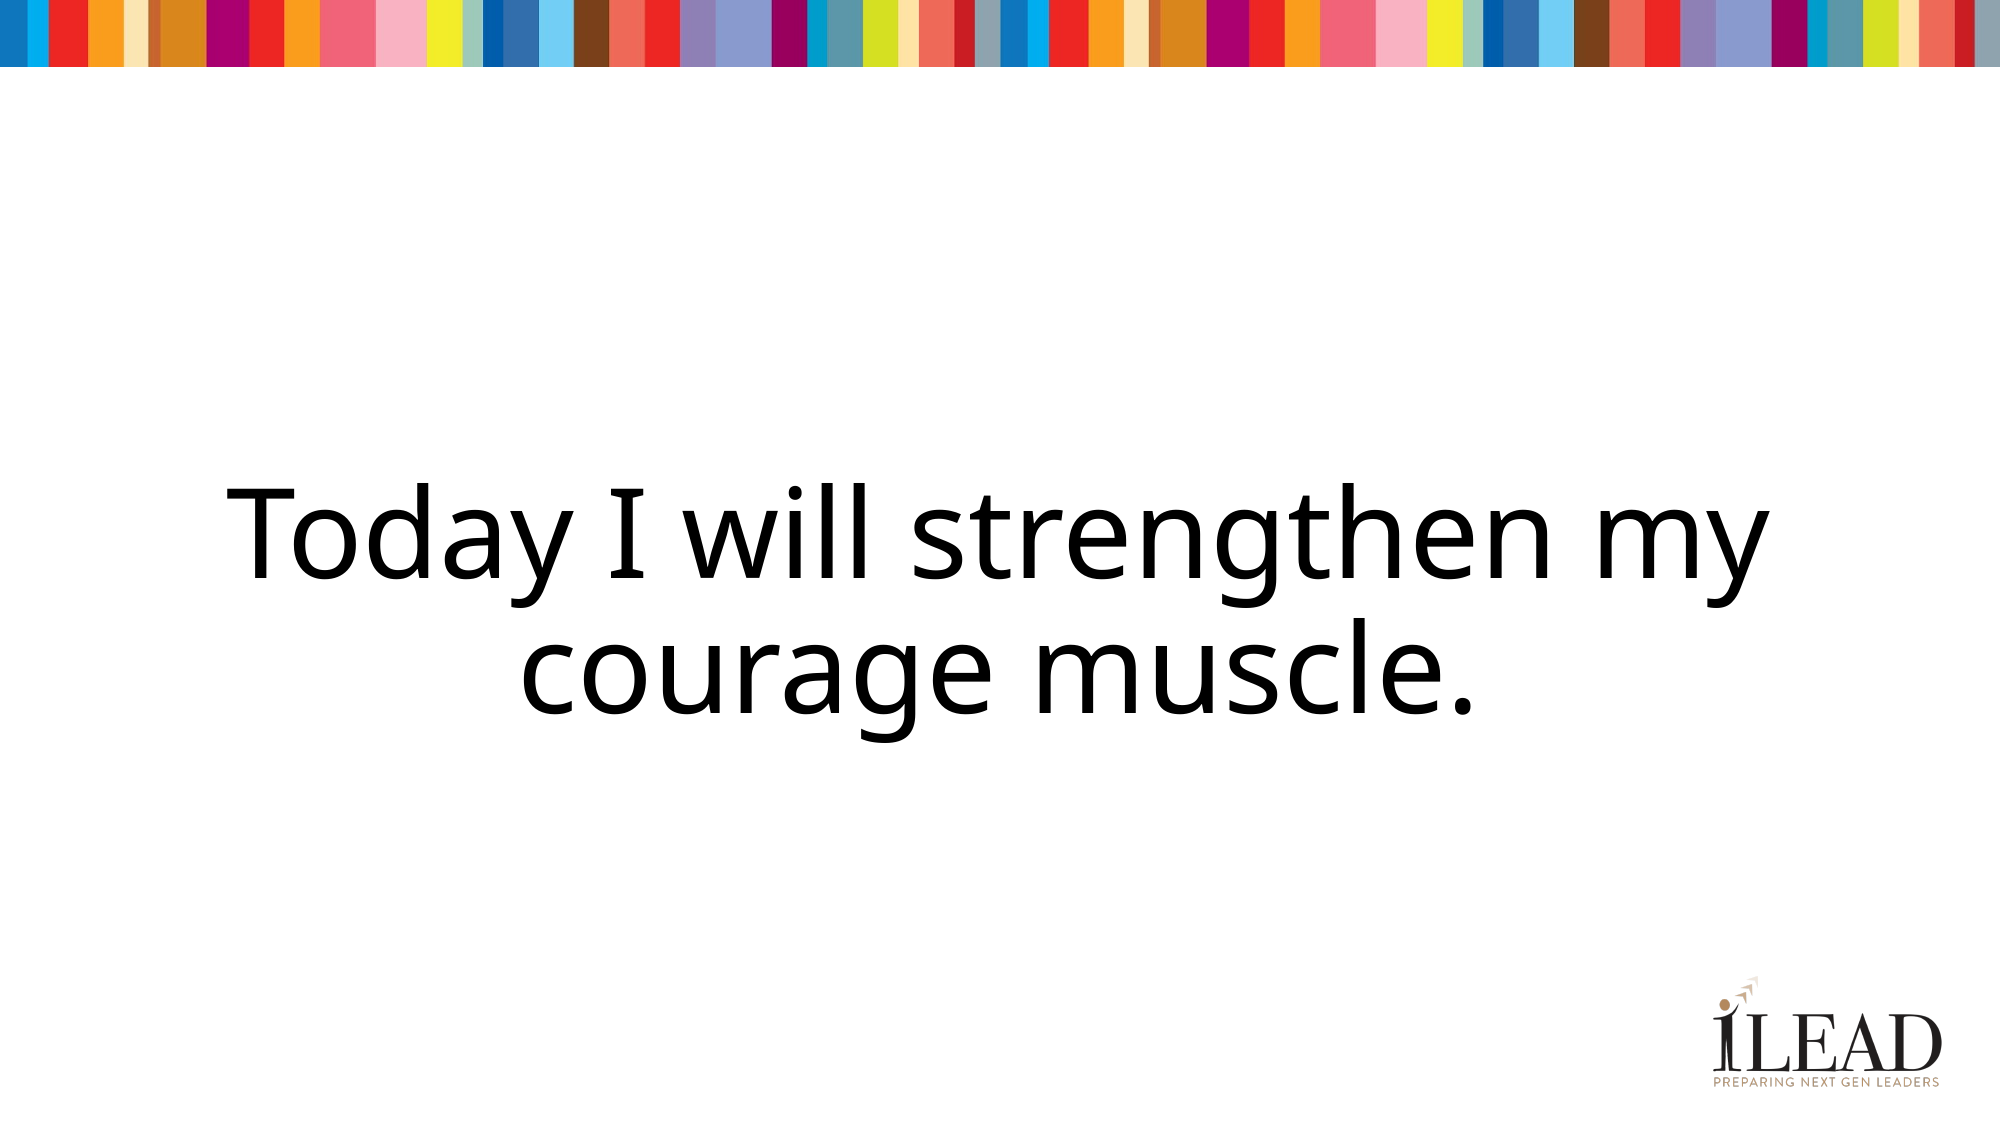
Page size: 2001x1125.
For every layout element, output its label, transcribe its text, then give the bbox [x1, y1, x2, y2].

picture [1048, 0, 1808, 67]
picture [828, 0, 1026, 67]
title Today I will strengthen my courage muscle. [136, 280, 1862, 749]
picture [0, 0, 26, 67]
picture [1828, 0, 2000, 67]
picture [48, 0, 808, 67]
picture [1709, 972, 1945, 1091]
